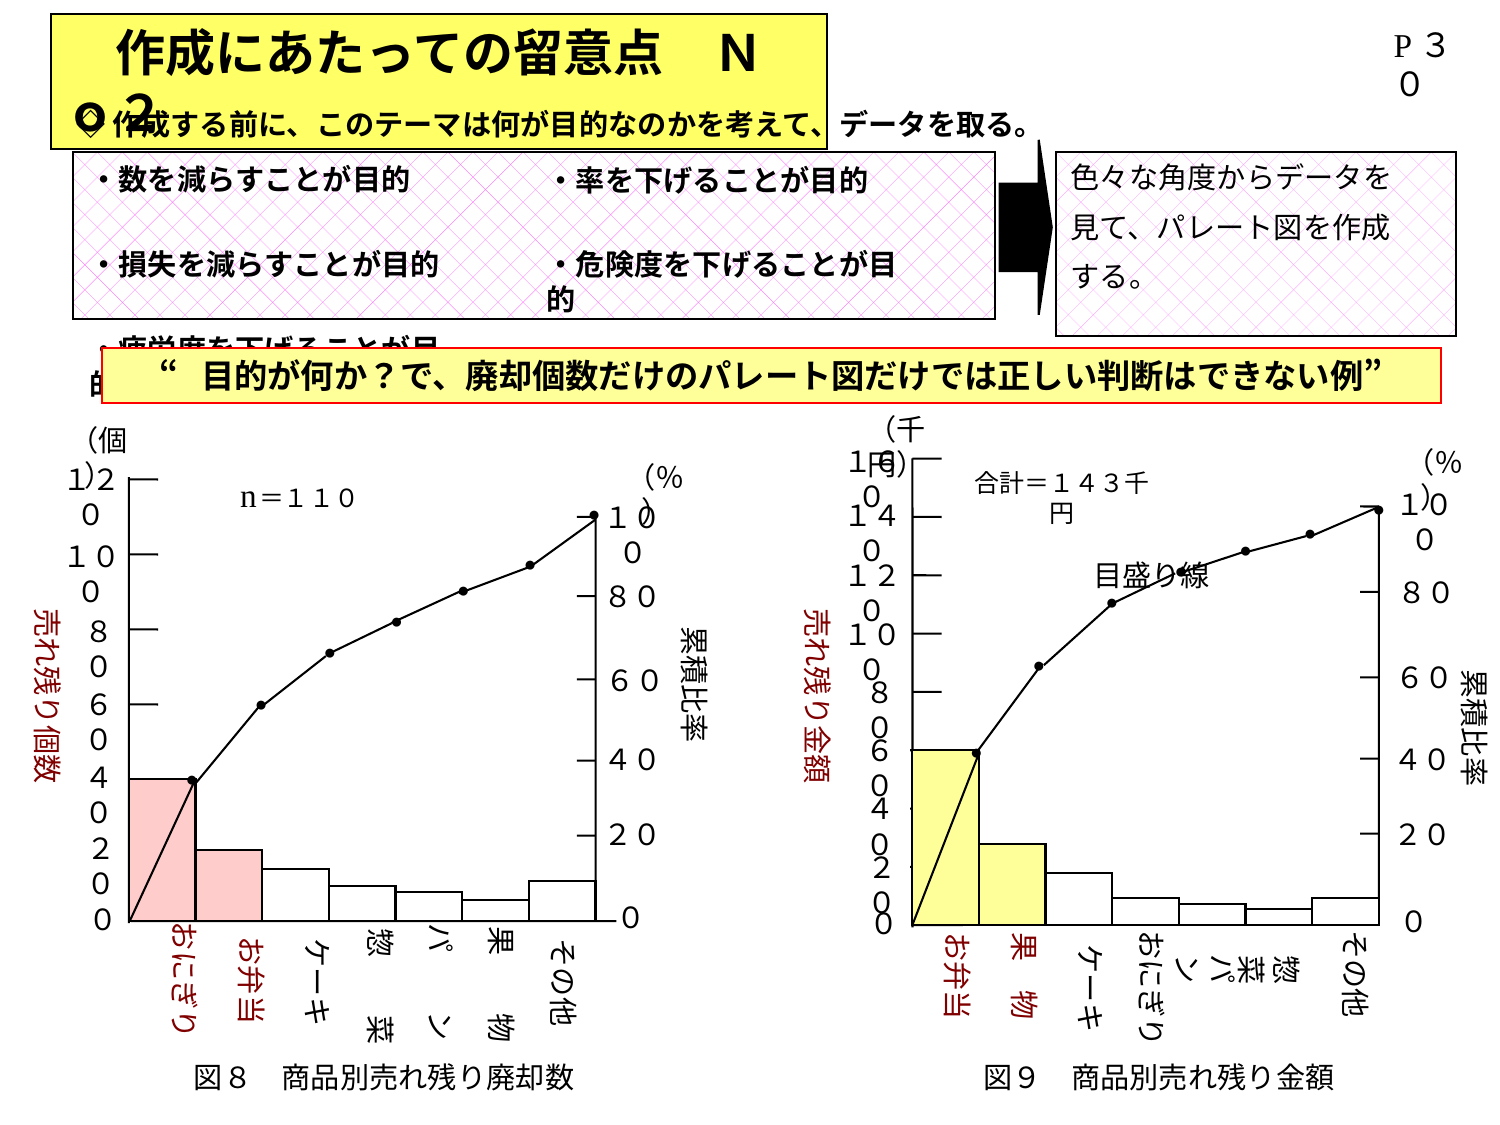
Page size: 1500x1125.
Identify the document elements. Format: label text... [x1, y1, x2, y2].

text_box “目的が何か？で、廃却個数だけのパレート図だけでは正しい判断はできない例” [101, 348, 1442, 403]
text_box 作成にあたっての留意点 Ｎｏ２ [50, 13, 827, 98]
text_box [7, 414, 721, 1103]
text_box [778, 404, 1500, 1103]
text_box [51, 98, 1457, 320]
text_box P３０ [1378, 16, 1500, 111]
